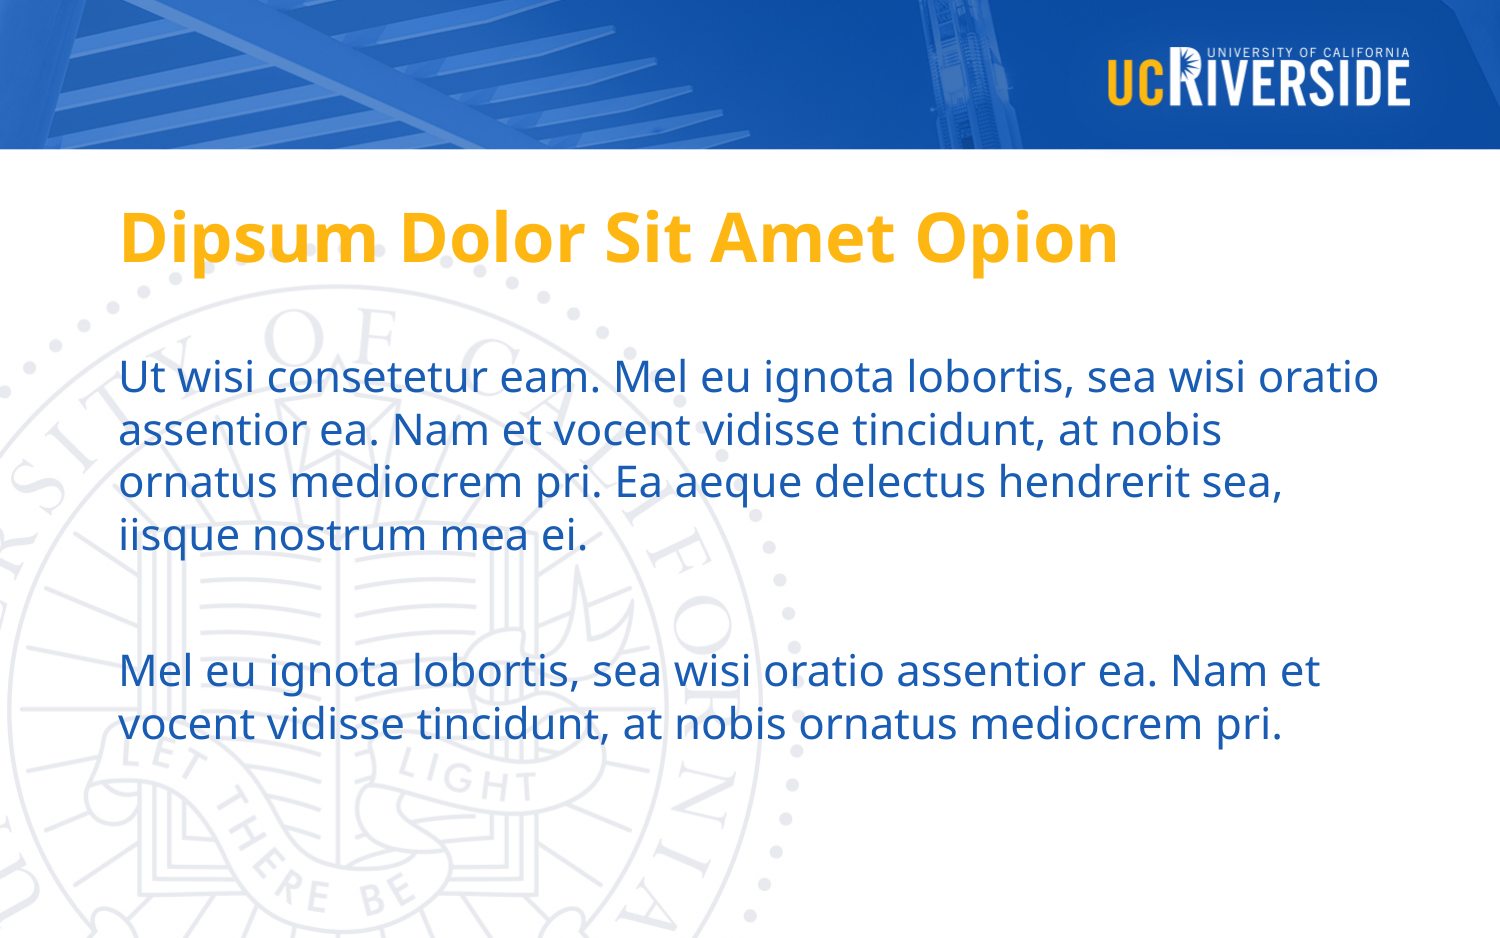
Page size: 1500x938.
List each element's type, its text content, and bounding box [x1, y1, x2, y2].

picture [0, 0, 1500, 938]
list Ut wisi consetetur eam. Mel eu ignota lobortis, sea wisi oratio assentior ea. Nam et vocent vidisse tincidunt, at nobis ornatus mediocrem pri. Ea aeque delectus hendrerit sea, iisque nostrum mea ei. Mel eu ignota lobortis, sea wisi oratio assentior ea. Nam et vocent vidisse tincidunt, at nobis ornatus mediocrem pri. [103, 341, 1397, 869]
title Dipsum Dolor Sit Amet Opion [103, 149, 1397, 331]
